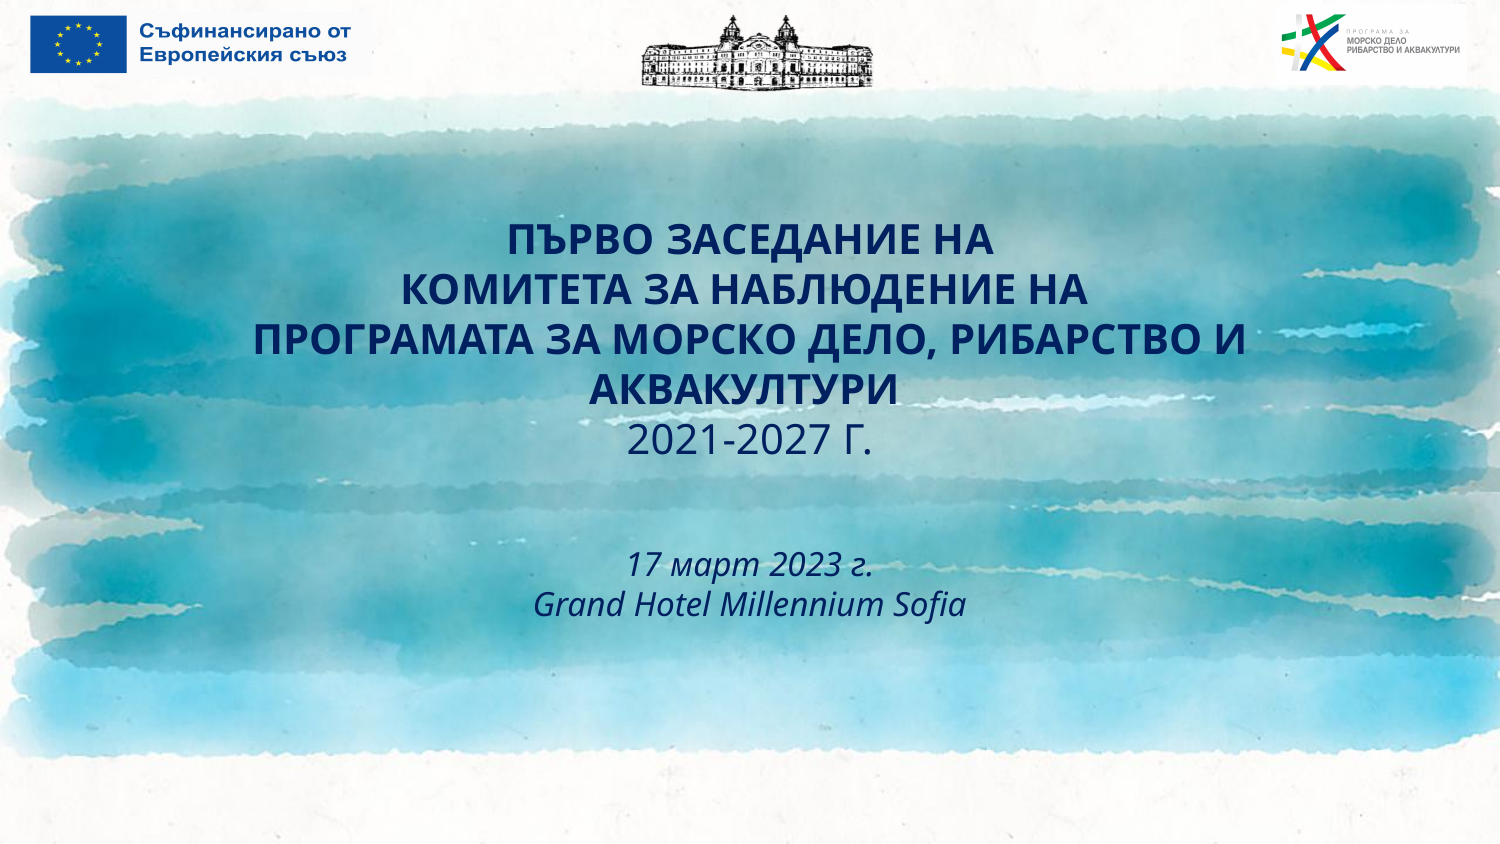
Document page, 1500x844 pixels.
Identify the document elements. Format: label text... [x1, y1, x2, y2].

title ПЪРВО ЗАСЕДАНИЕ НА КОМИТЕТА ЗА НАБЛЮДЕНИЕ НА ПРОГРАМАТА ЗА МОРСКО ДЕЛО, РИБАРСТВО И АКВАКУЛТУРИ 2021-2027 Г. 17 март 2023 г. Grand Hotel Millennium Sofia [212, 168, 1288, 517]
picture [0, 0, 1500, 844]
